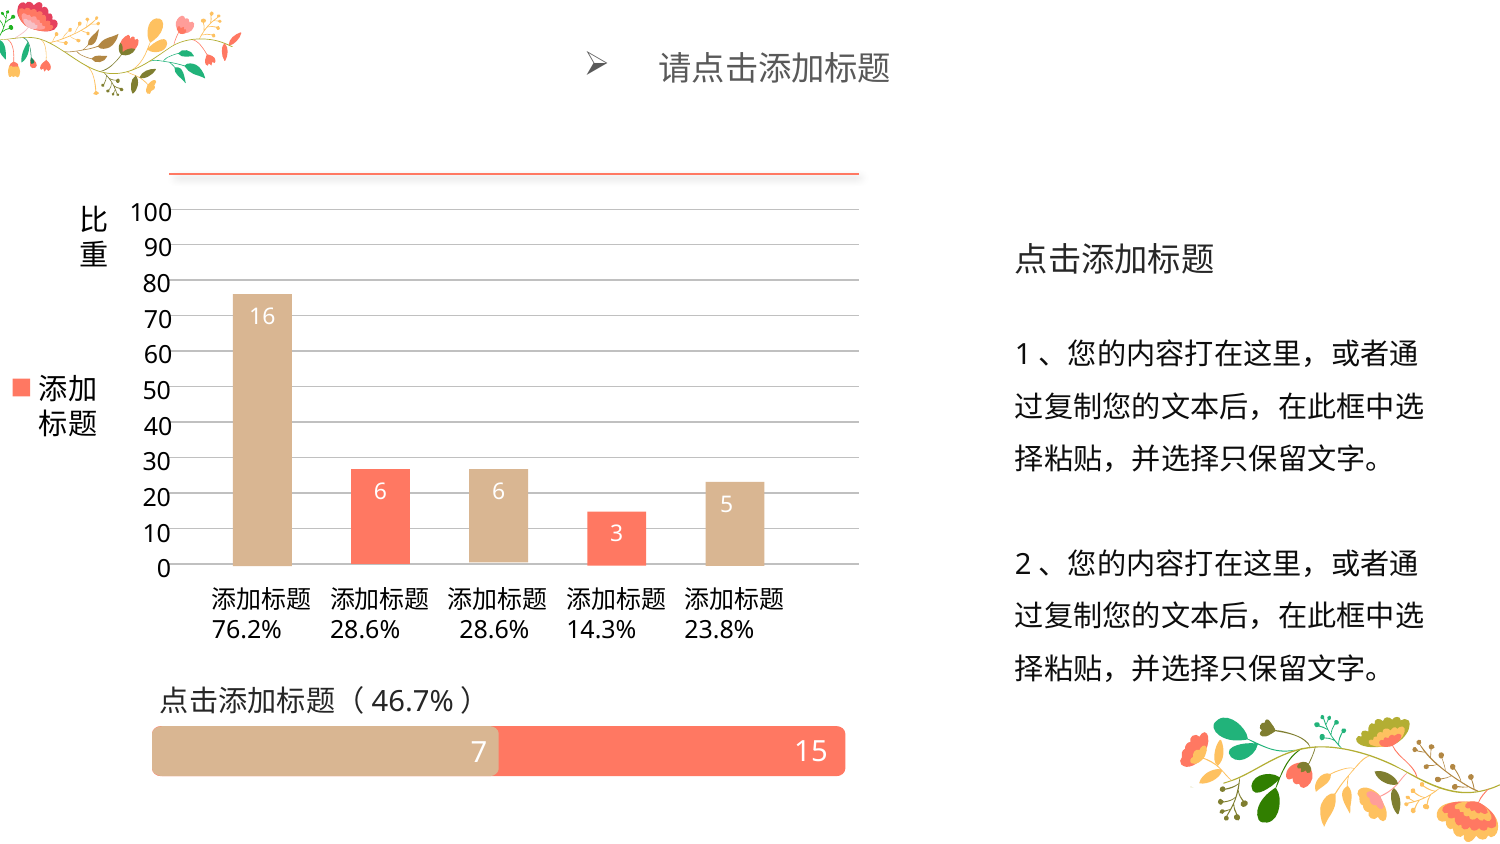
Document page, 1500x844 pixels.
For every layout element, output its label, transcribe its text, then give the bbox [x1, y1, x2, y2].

text_box 添加标题 76.2% [200, 578, 318, 650]
text_box 50 [113, 375, 169, 410]
text_box 80 [97, 268, 169, 303]
text_box 7 [152, 726, 499, 777]
text_box [491, 726, 841, 777]
text_box 添加标题 23.8% [673, 578, 827, 650]
text_box 添加标题 14.3% [554, 578, 673, 650]
text_box 请点击添加标题 [568, 40, 907, 95]
text_box 添加标题 28.6% [436, 578, 554, 650]
text_box 30 [97, 446, 169, 482]
text_box 点击添加标题 [1003, 232, 1483, 284]
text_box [169, 173, 859, 565]
text_box 比重 [64, 194, 118, 279]
text_box 60 [98, 339, 169, 375]
text_box 10 [97, 518, 169, 547]
text_box 15 [779, 725, 862, 775]
text_box 0 [97, 547, 183, 589]
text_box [12, 362, 113, 449]
text_box 1、您的内容打在这里，或者通过复制您的文本后，在此框中选择粘贴，并选择只保留文字。 2、您的内容打在这里，或者通过复制您的文本后，在此框中选择粘贴，并选择只保留文字。 [1003, 312, 1441, 737]
text_box 90 [118, 232, 169, 268]
text_box 40 [113, 410, 169, 446]
text_box 20 [97, 482, 169, 518]
text_box 添加标题 28.6% [318, 578, 436, 650]
text_box 70 [98, 303, 169, 339]
text_box 100 [98, 190, 169, 232]
text_box 点击添加标题（46.7%） [148, 664, 704, 718]
